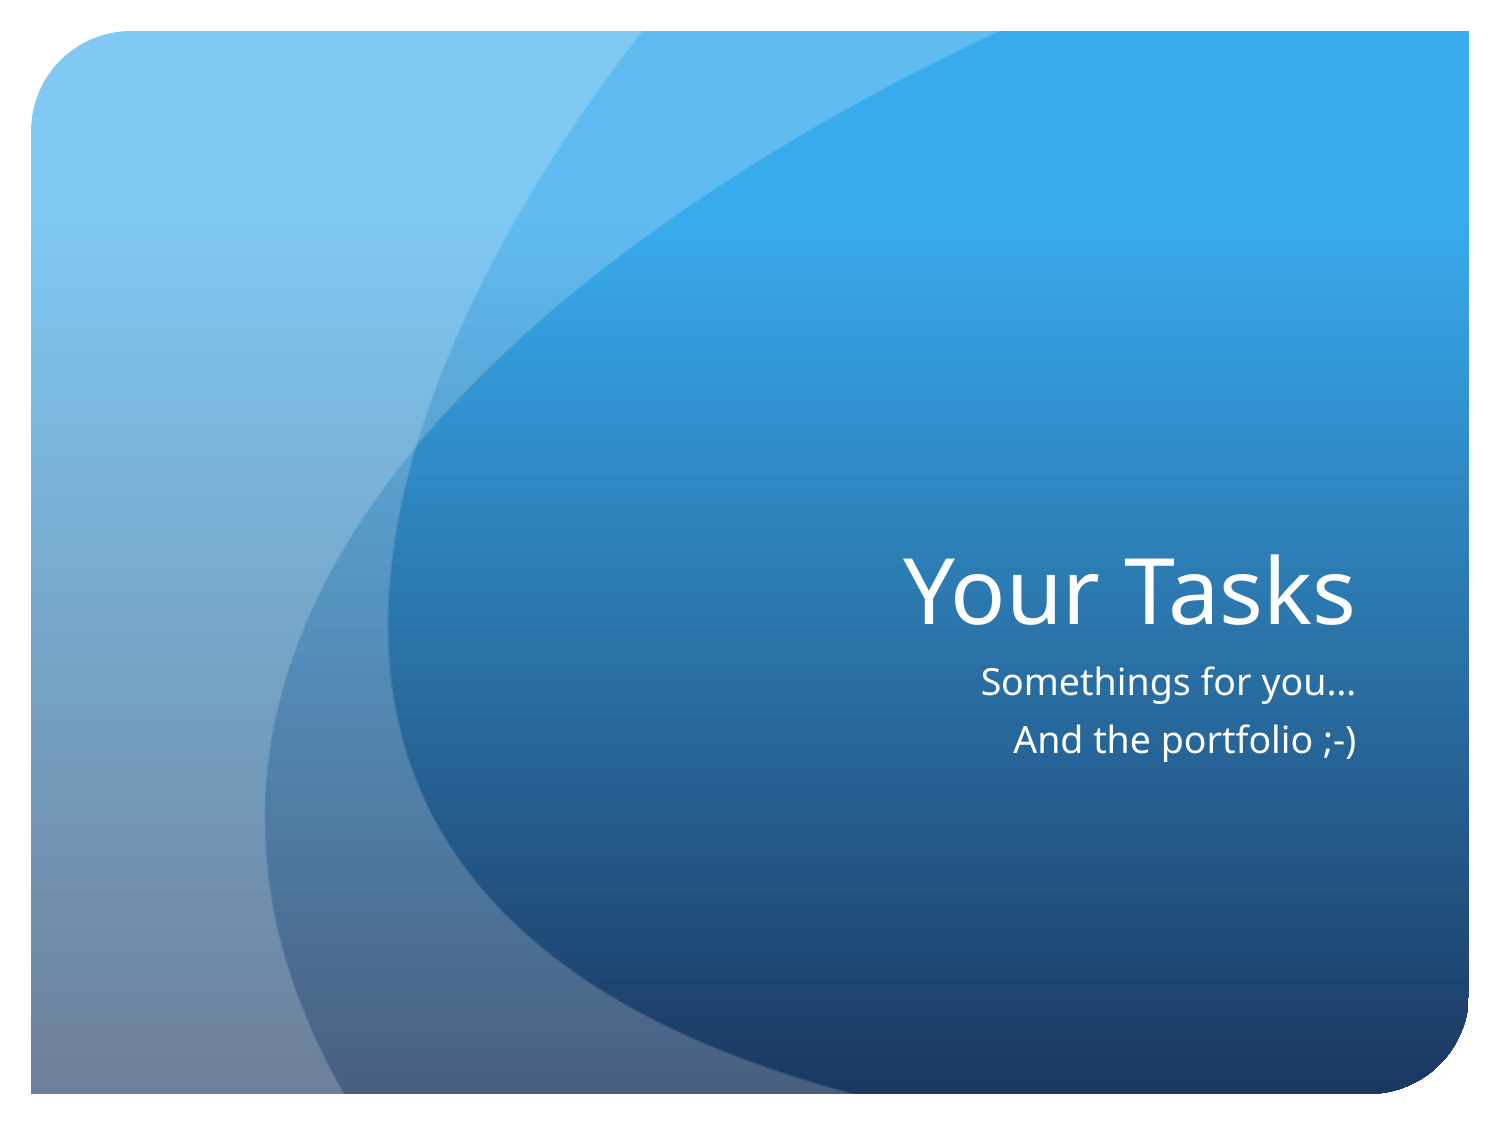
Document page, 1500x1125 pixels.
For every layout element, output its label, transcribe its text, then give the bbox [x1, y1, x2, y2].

title Your Tasks [262, 408, 1372, 650]
subtitle Somethings for you… And the portfolio ;-) [262, 650, 1372, 939]
picture [25, 30, 1474, 1095]
